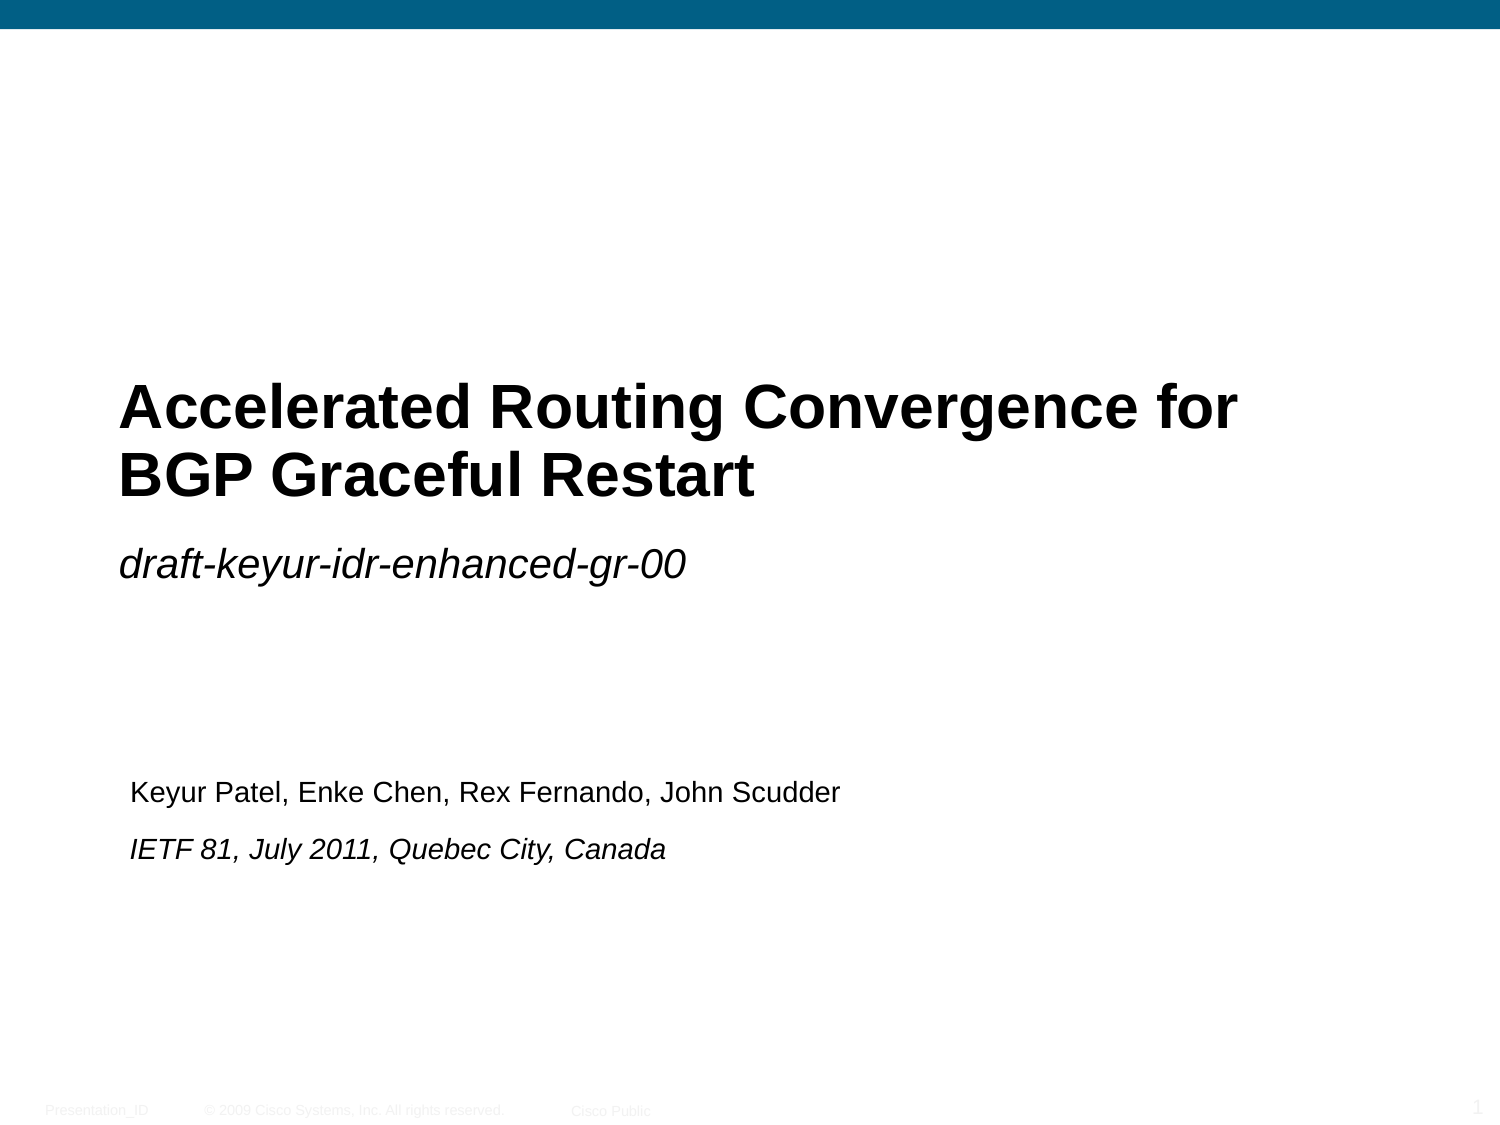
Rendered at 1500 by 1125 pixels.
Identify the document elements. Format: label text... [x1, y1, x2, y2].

subtitle draft-keyur-idr-enhanced-gr-00 [103, 540, 1155, 644]
title Accelerated Routing Convergence for BGP Graceful Restart [103, 384, 1380, 501]
text_box Keyur Patel, Enke Chen, Rex Fernando, John Scudder [115, 773, 1166, 877]
text_box IETF 81, July 2011, Quebec City, Canada [114, 831, 1165, 935]
